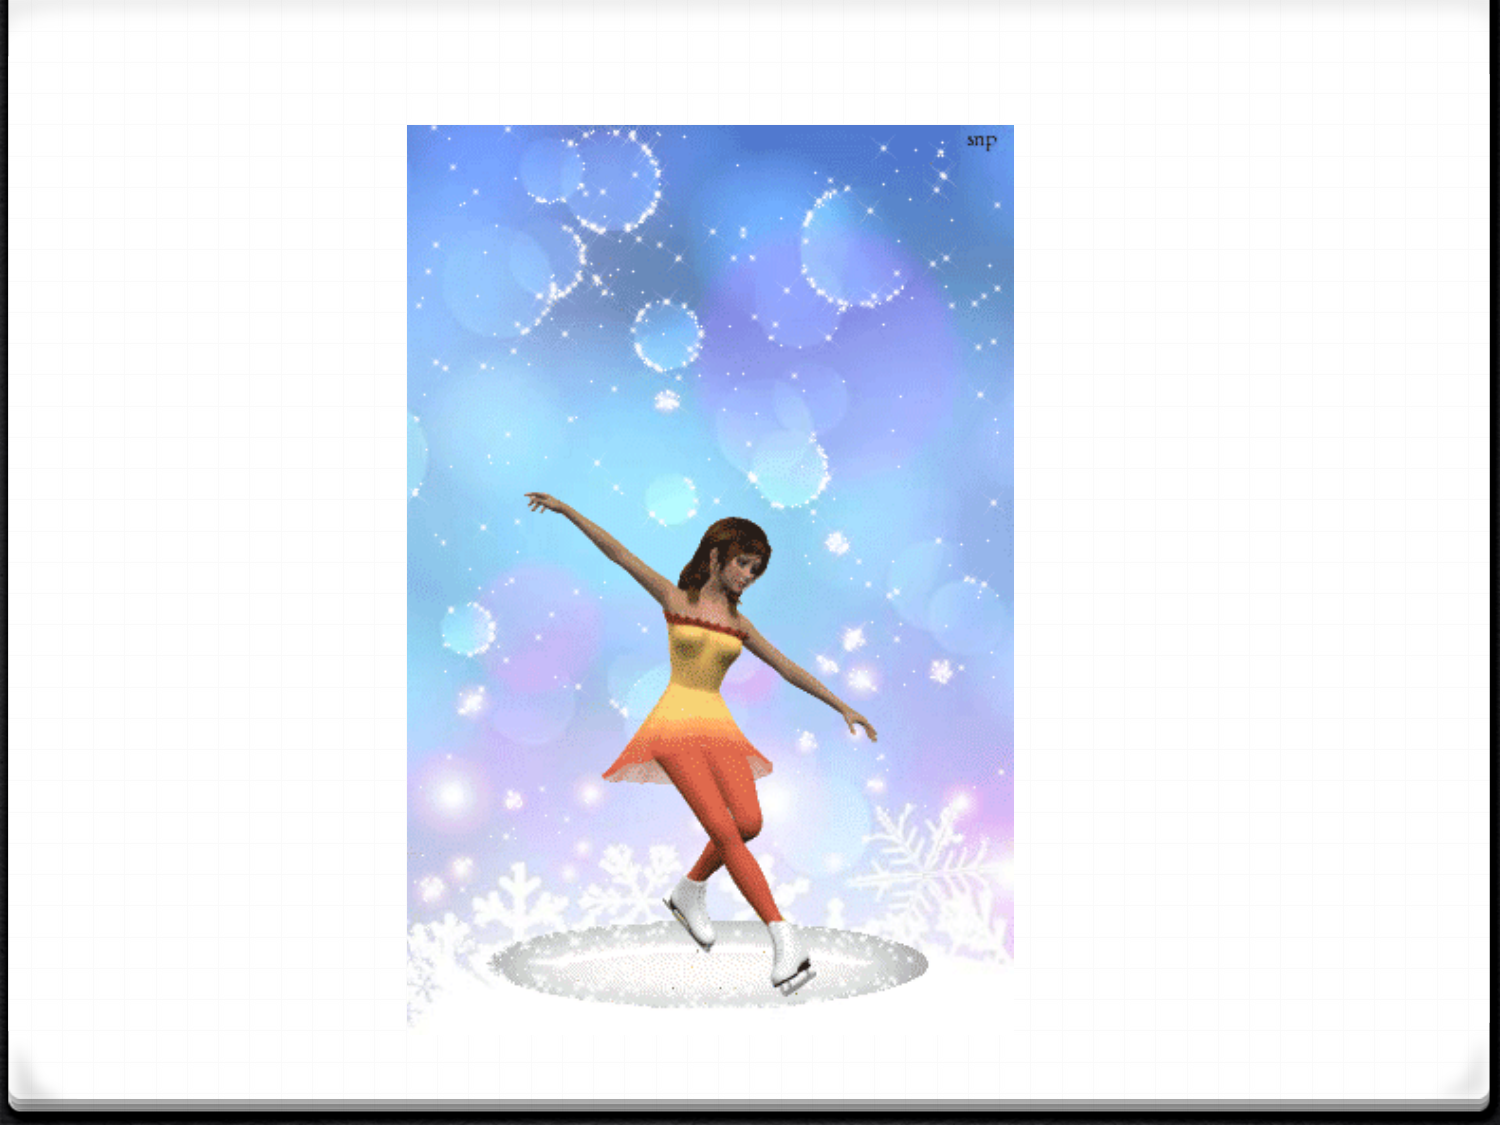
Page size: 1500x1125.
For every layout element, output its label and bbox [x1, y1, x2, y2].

list [407, 125, 1014, 1035]
picture [0, 0, 1500, 1125]
